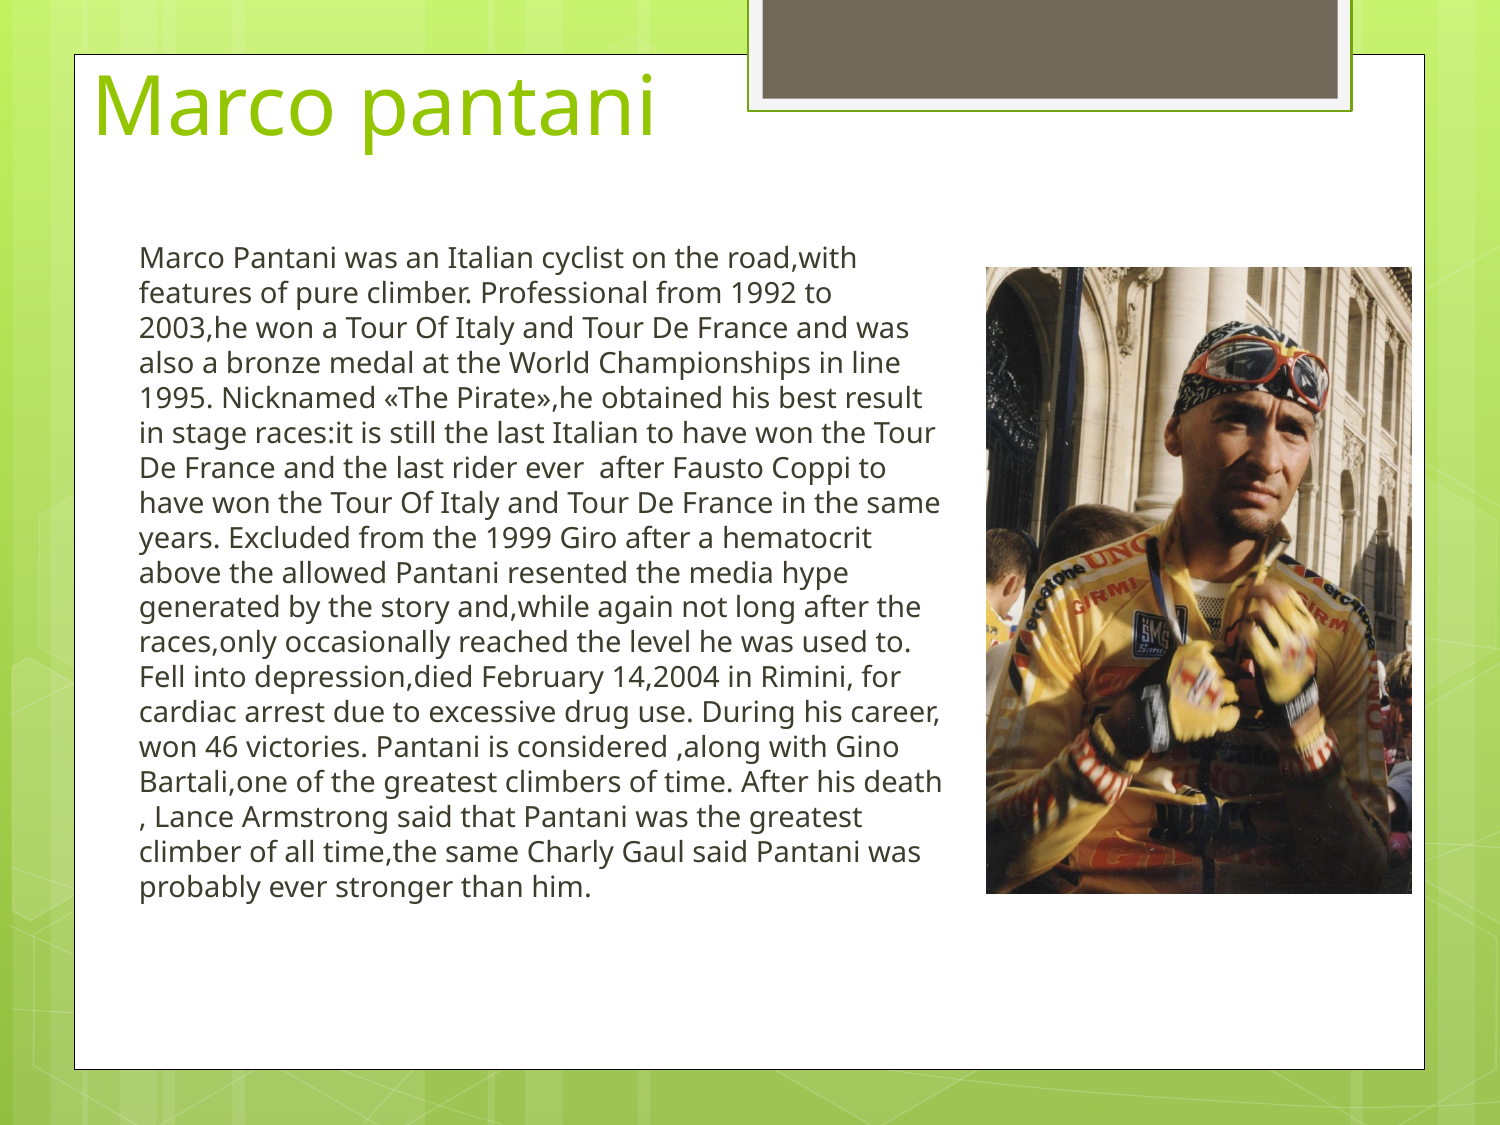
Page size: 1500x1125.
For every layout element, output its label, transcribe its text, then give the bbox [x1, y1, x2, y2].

picture [985, 266, 1412, 894]
title Marco pantani [76, 0, 1229, 160]
list Marco Pantani was an Italian cyclist on the road,with features of pure climber. Professional from 1992 to 2003,he won a Tour Of Italy and Tour De France and was also a bronze medal at the World Championships in line 1995. Nicknamed «The Pirate»,he obtained his best result in stage races:it is still the last Italian to have won the Tour De France and the last rider ever after Fausto Coppi to have won the Tour Of Italy and Tour De France in the same years. Excluded from the 1999 Giro after a hematocrit above the allowed Pantani resented the media hype generated by the story and,while again not long after the races,only occasionally reached the level he was used to. Fell into depression,died February 14,2004 in Rimini, for cardiac arrest due to excessive drug use. During his career, won 46 victories. Pantani is considered ,along with Gino Bartali,one of the greatest climbers of time. After his death , Lance Armstrong said that Pantani was the greatest climber of all time,the same Charly Gaul said Pantani was probably ever stronger than him. [123, 231, 963, 929]
